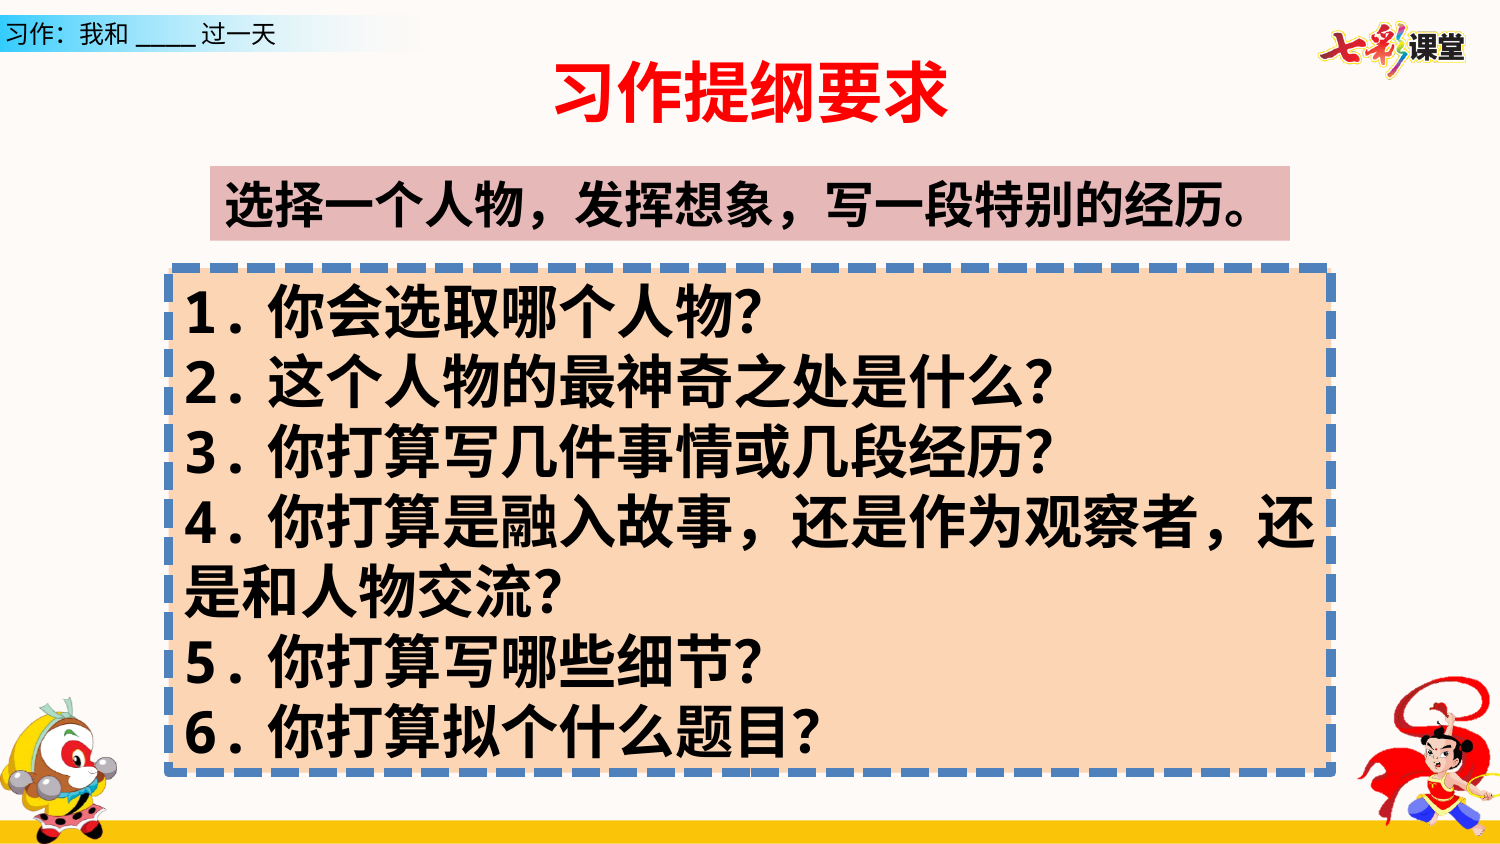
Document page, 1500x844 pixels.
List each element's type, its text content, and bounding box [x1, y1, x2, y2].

text_box 习作提纲要求 [468, 43, 1032, 139]
picture [1350, 668, 1500, 844]
picture [1316, 20, 1468, 80]
picture [0, 697, 117, 844]
text_box 选择一个人物，发挥想象，写一段特别的经历。 [210, 166, 1290, 241]
text_box 1.你会选取哪个人物？ 2.这个人物的最神奇之处是什么？ 3.你打算写几件事情或几段经历？ 4.你打算是融入故事，还是作为观察者，还是和人物交流？ 5.你打算写哪些细节？ 6.你打算拟个什么题目？ [168, 268, 1332, 773]
